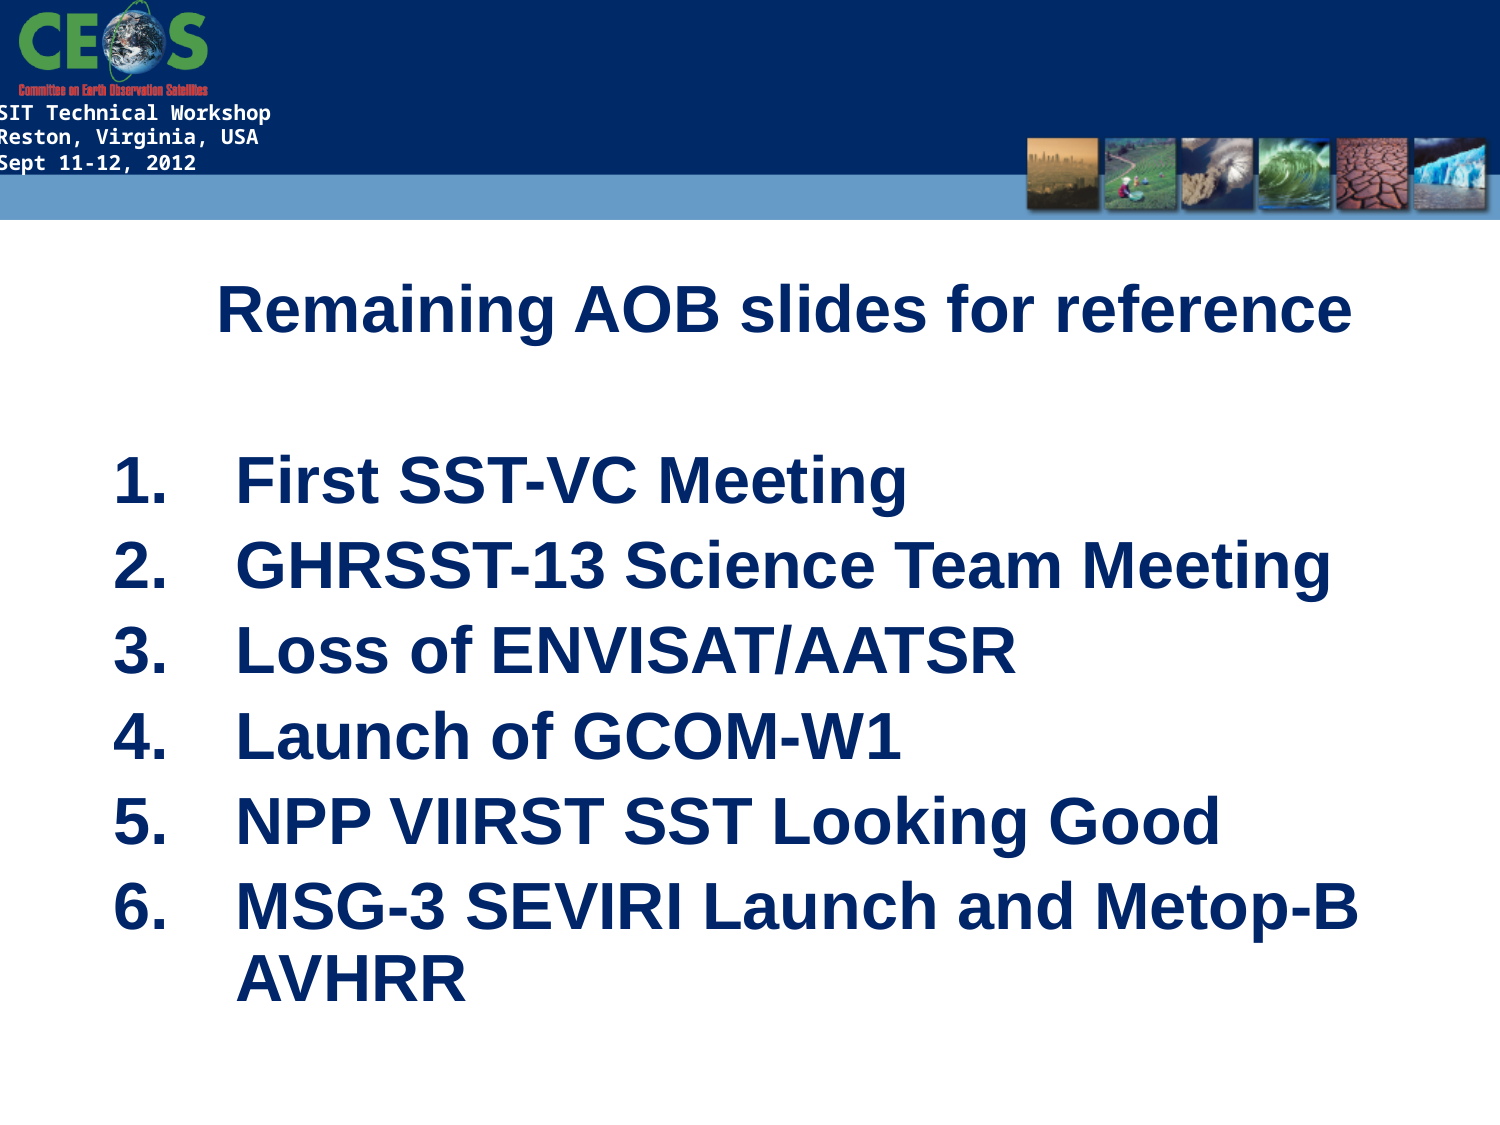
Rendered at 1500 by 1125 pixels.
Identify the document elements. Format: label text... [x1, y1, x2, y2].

picture [0, 0, 1500, 220]
text_box Remaining AOB slides for reference First SST-VC Meeting GHRSST-13 Science Team Meeting Loss of ENVISAT/AATSR Launch of GCOM-W1 NPP VIIRST SST Looking Good MSG-3 SEVIRI Launch and Metop-B AVHRR [24, 267, 1473, 513]
